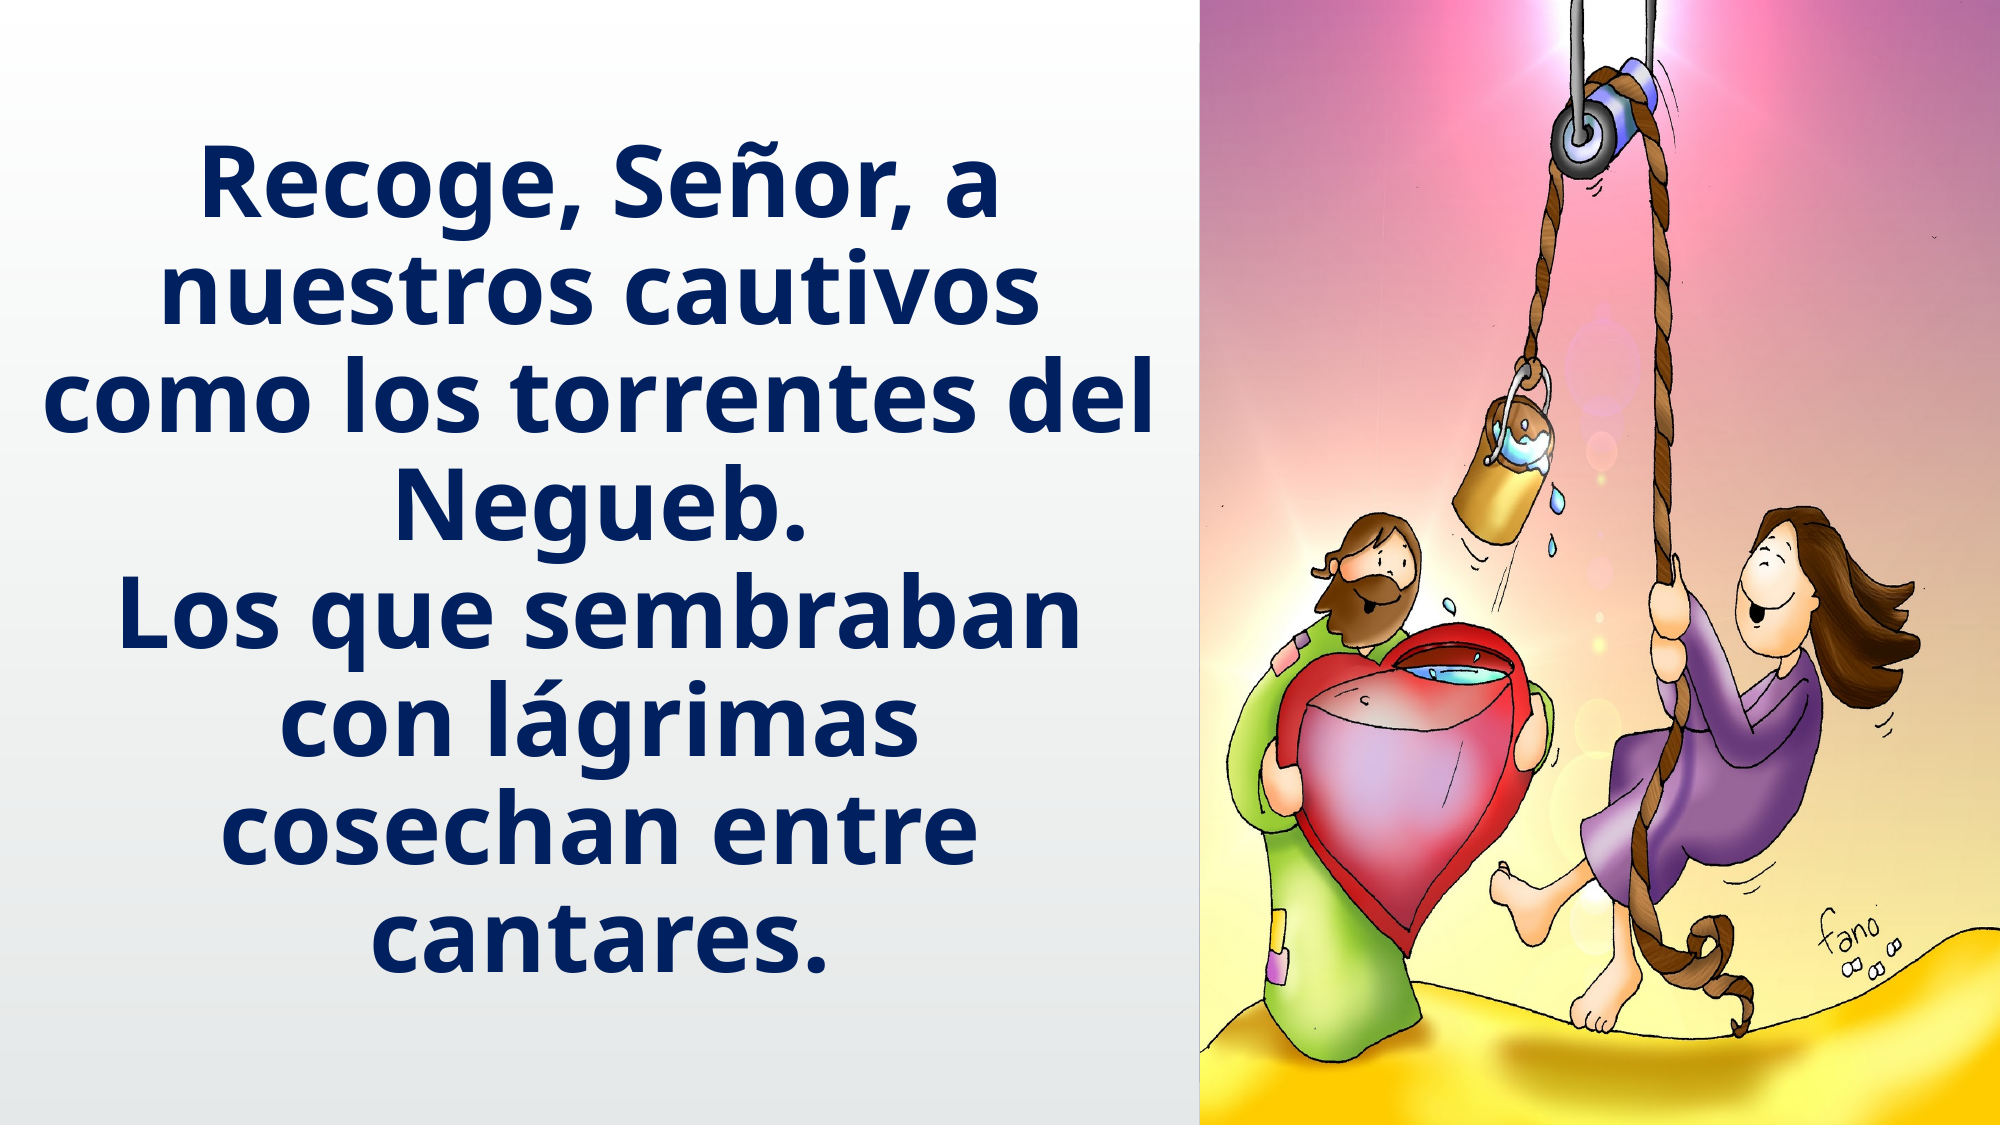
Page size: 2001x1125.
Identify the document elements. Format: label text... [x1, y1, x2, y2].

title Recoge, Señor, a nuestros cautivos como los torrentes del Negueb. Los que sembraban con lágrimas cosechan entre cantares. [0, 0, 1200, 1125]
picture [1200, 0, 2000, 1125]
